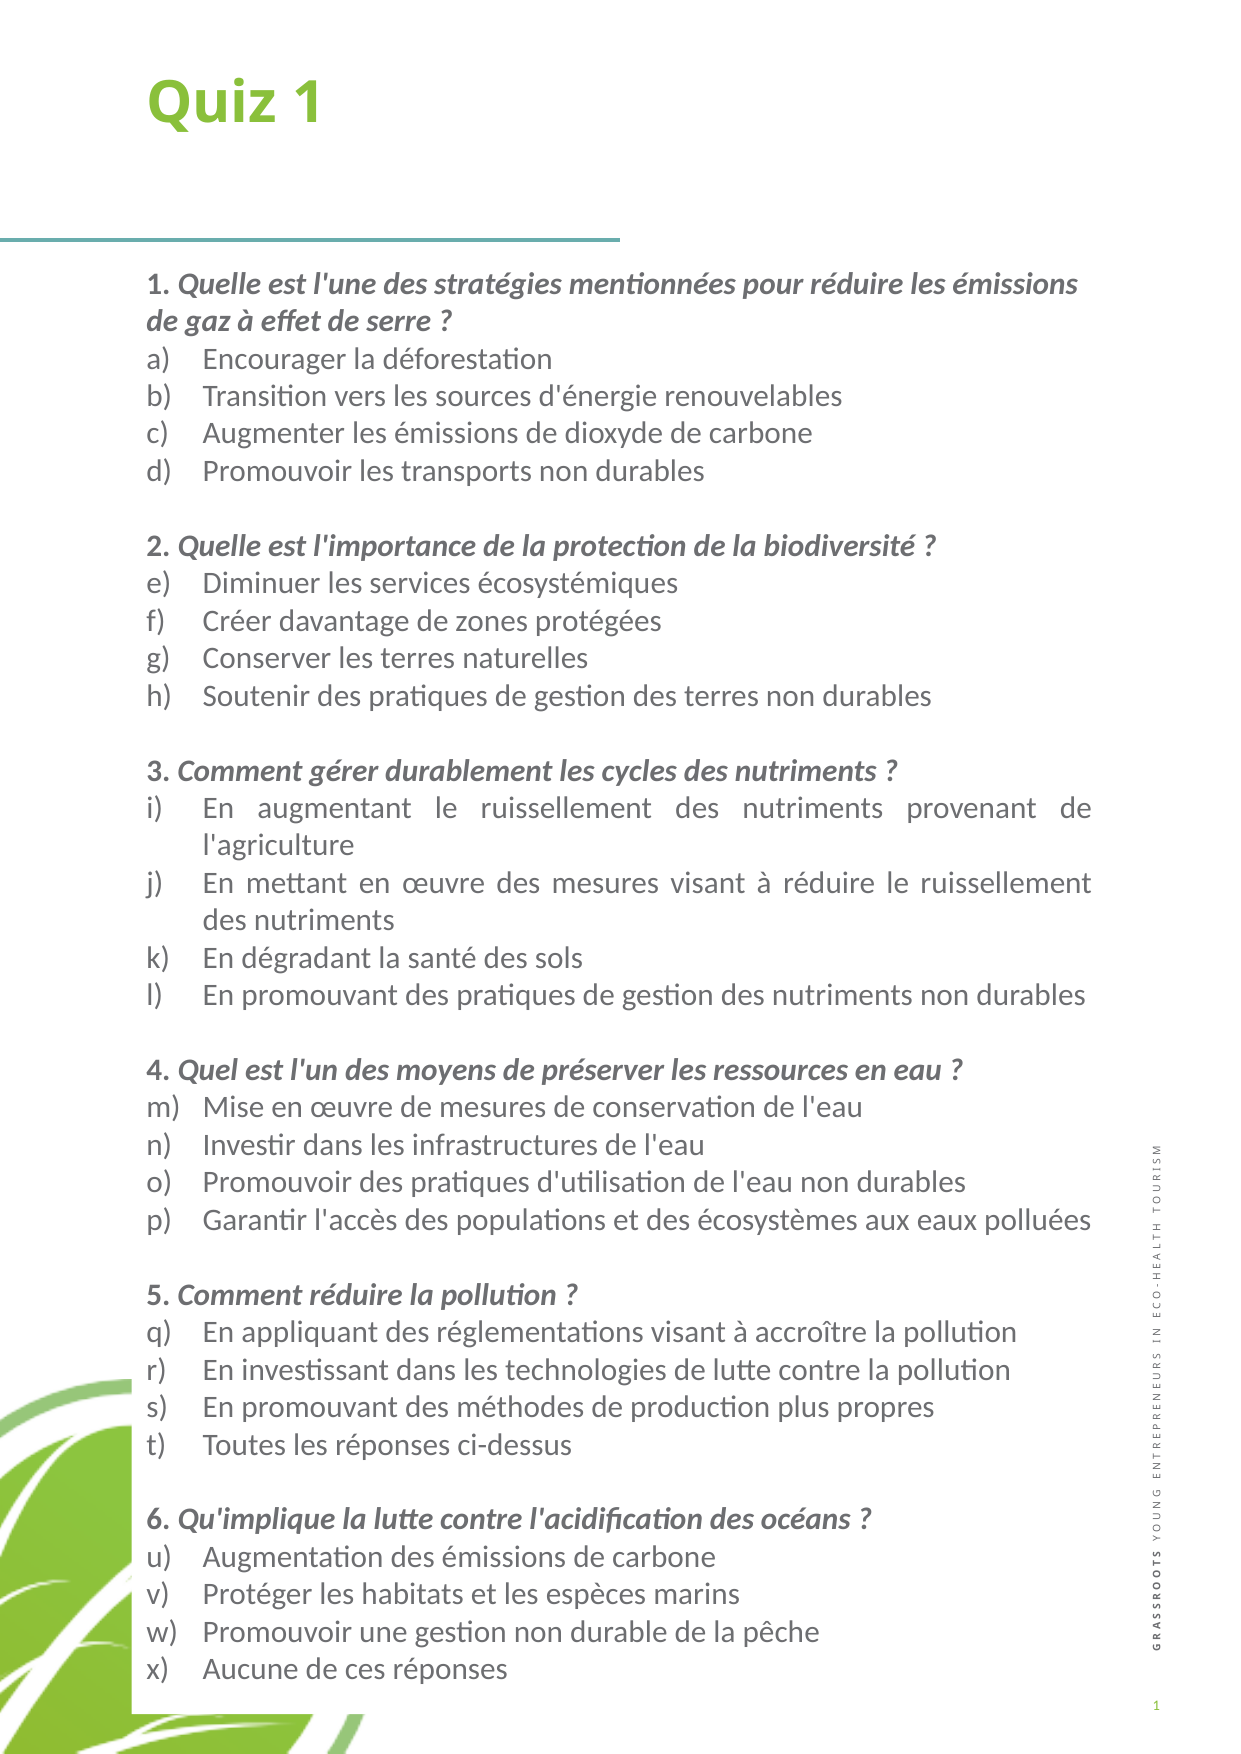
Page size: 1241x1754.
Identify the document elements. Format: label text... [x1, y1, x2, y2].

list Quiz 1 [131, 56, 1109, 235]
list 1. Quelle est l'une des stratégies mentionnées pour réduire les émissions de gaz à effet de serre ? Encourager la déforestation Transition vers les sources d'énergie renouvelables Augmenter les émissions de dioxyde de carbone Promouvoir les transports non durables 2. Quelle est l'importance de la protection de la biodiversité ? Diminuer les services écosystémiques Créer davantage de zones protégées Conserver les terres naturelles Soutenir des pratiques de gestion des terres non durables 3. Comment gérer durablement les cycles des nutriments ? En augmentant le ruissellement des nutriments provenant de l'agriculture En mettant en œuvre des mesures visant à réduire le ruissellement des nutriments En dégradant la santé des sols En promouvant des pratiques de gestion des nutriments non durables 4. Quel est l'un des moyens de préserver les ressources en eau ? Mise en œuvre de mesures de conservation de l'eau Investir dans les infrastructures de l'eau Promouvoir des pratiques d'utilisation de l'eau non durables Garantir l'accès des populations et des écosystèmes aux eaux polluées 5. Comment réduire la pollution ? En appliquant des réglementations visant à accroître la pollution En investissant dans les technologies de lutte contre la pollution En promouvant des méthodes de production plus propres Toutes les réponses ci-dessus 6. Qu'implique la lutte contre l'acidification des océans ? Augmentation des émissions de carbone Protéger les habitats et les espèces marins Promouvoir une gestion non durable de la pêche Aucune de ces réponses [131, 255, 1109, 1715]
slide_number 1 [1125, 1666, 1187, 1743]
